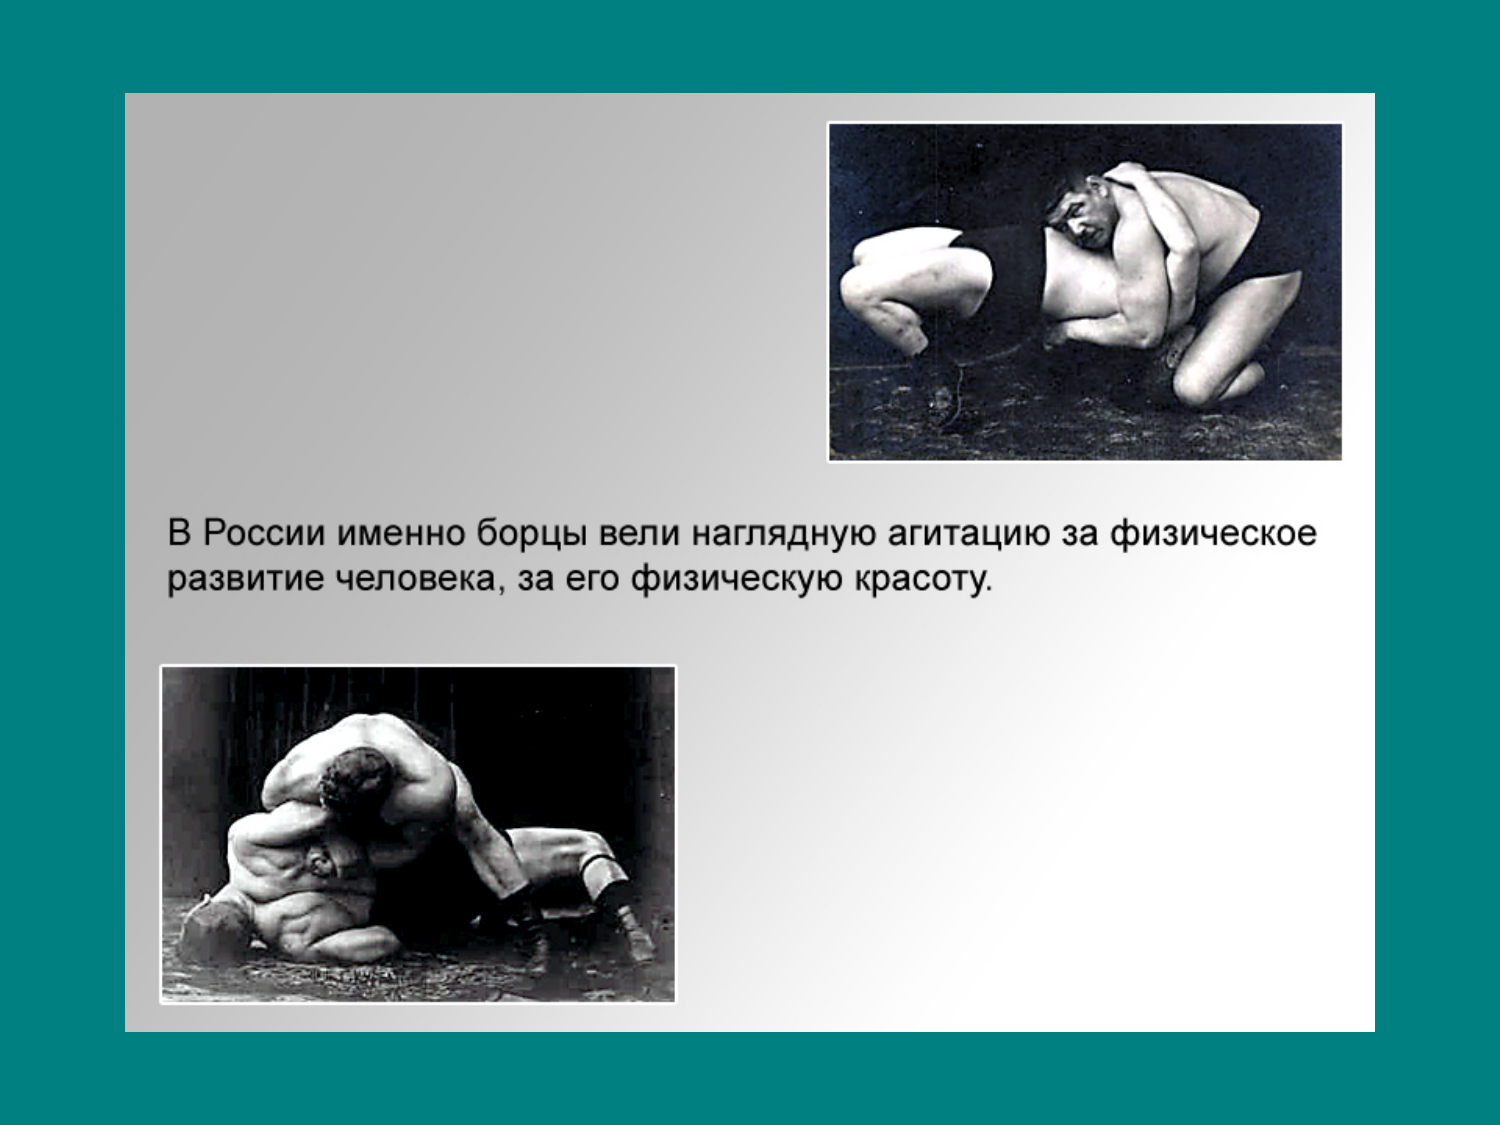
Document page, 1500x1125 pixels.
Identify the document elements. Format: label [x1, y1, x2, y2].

picture [124, 93, 1376, 1032]
